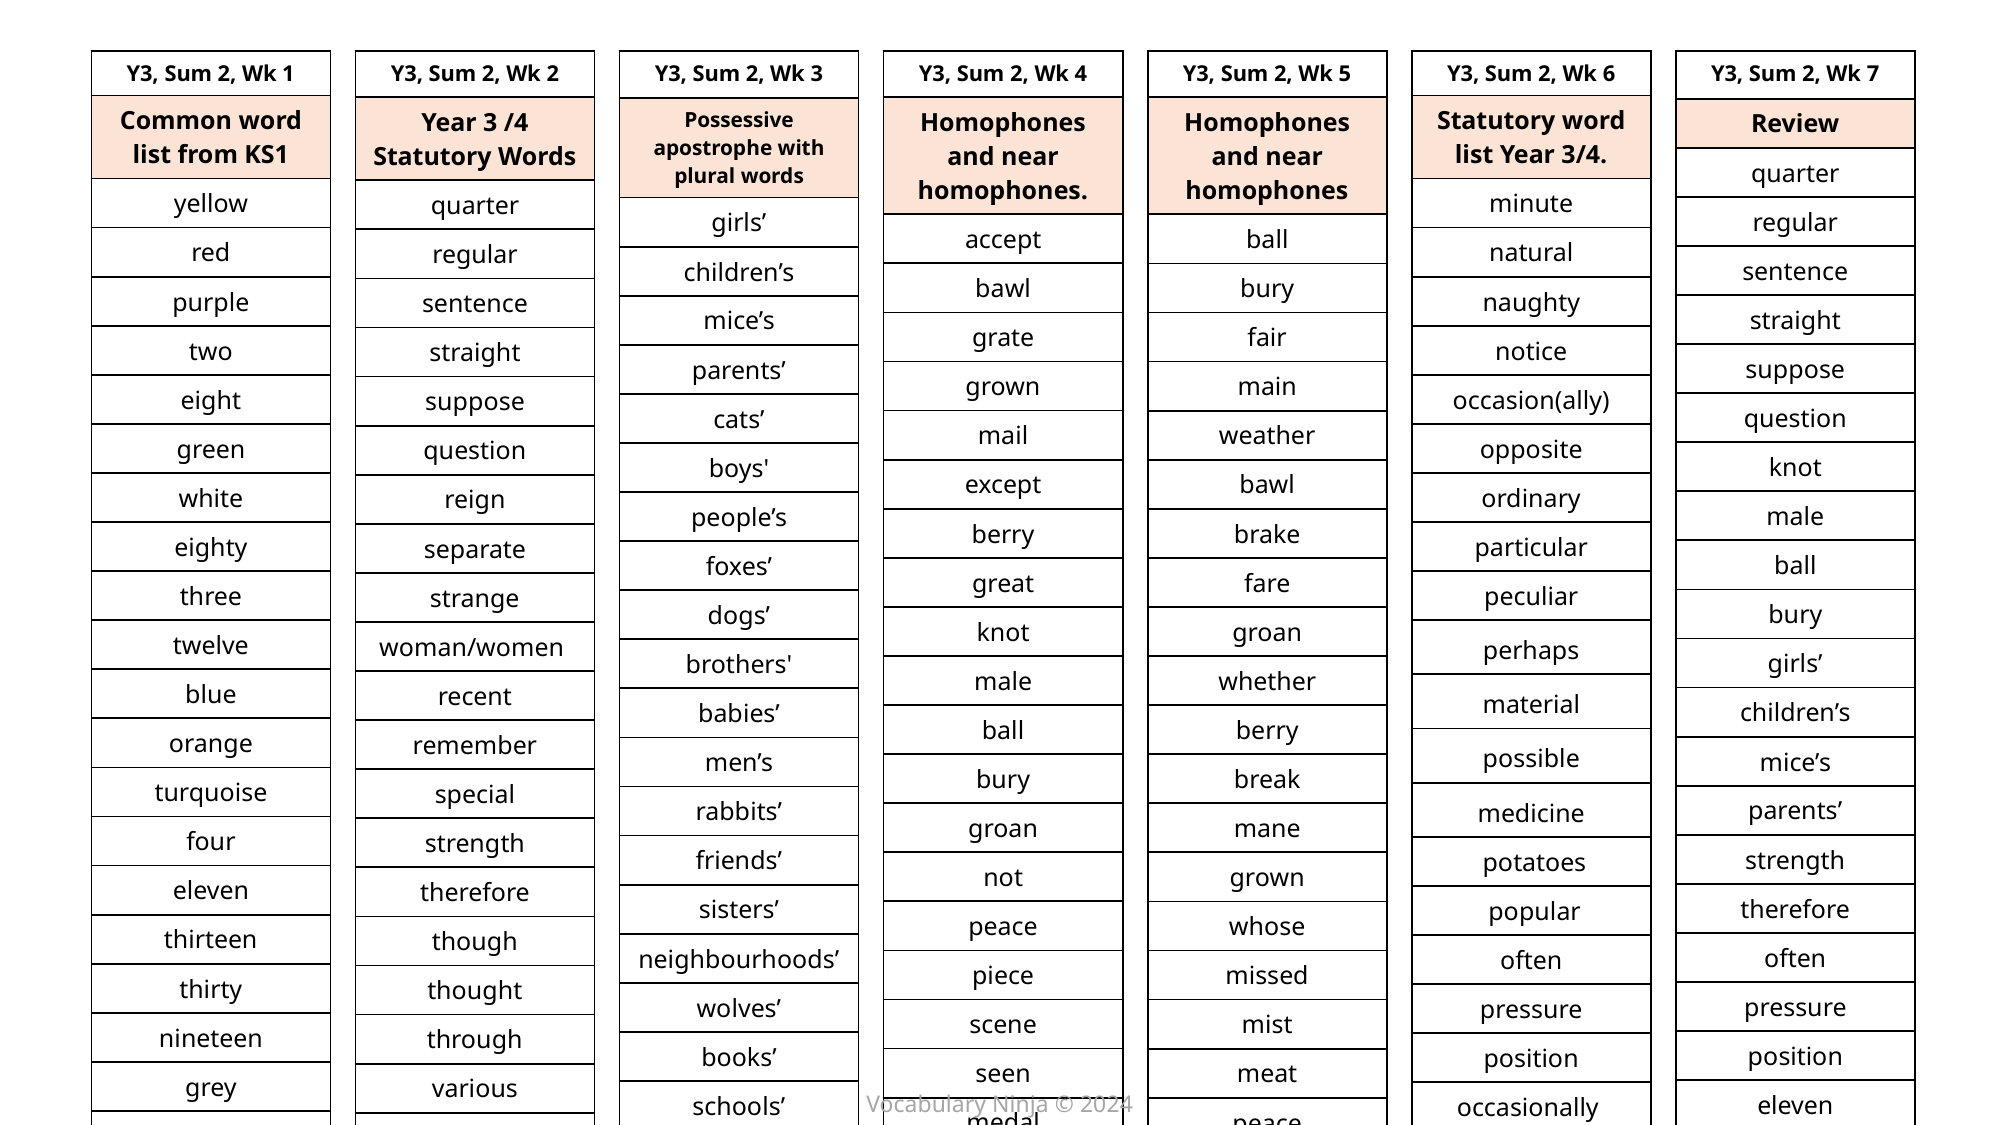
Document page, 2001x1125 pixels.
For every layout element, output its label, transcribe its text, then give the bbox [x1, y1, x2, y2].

table_cell purple [92, 278, 330, 325]
table_header Y3, Sum 2, Wk 1 [92, 52, 330, 95]
table_cell grown [884, 362, 1122, 410]
table_cell therefore [1677, 885, 1914, 932]
table_cell piece [884, 951, 1122, 999]
table_cell though [356, 917, 594, 965]
table_cell knot [884, 608, 1122, 655]
table_cell peculiar [1413, 572, 1650, 619]
table_cell bury [1677, 590, 1914, 638]
table_cell weather [1149, 412, 1386, 459]
table_cell seen [884, 1049, 1122, 1082]
table_cell not [884, 853, 1122, 900]
table_cell through [356, 1015, 594, 1063]
table_cell woman/women [356, 623, 594, 670]
table_cell grown [1149, 853, 1386, 901]
table_cell special [356, 770, 594, 817]
table_cell pressure [1677, 983, 1914, 1030]
table_cell men’s [620, 738, 858, 786]
table_cell recent [356, 672, 594, 719]
table_cell Review [1677, 100, 1914, 147]
table_cell regular [1677, 198, 1914, 245]
table_cell particular [1413, 523, 1650, 570]
table_cell quarter [356, 181, 594, 228]
table_cell twelve [92, 621, 330, 668]
table_cell pressure [1413, 985, 1650, 1032]
table_cell natural [1413, 228, 1650, 276]
table_cell people’s [620, 493, 858, 540]
table_cell ball [884, 706, 1122, 753]
table_cell red [92, 228, 330, 276]
table_cell therefore [356, 868, 594, 916]
table_cell main [1149, 362, 1386, 410]
table_cell notice [1413, 327, 1650, 374]
table_cell position [1677, 1032, 1914, 1079]
table_cell perhaps [1413, 621, 1650, 673]
table_cell Statutory word list Year 3/4. [1413, 96, 1650, 178]
table_cell fare [1149, 559, 1386, 606]
table_cell green [92, 425, 330, 472]
table_header Y3, Sum 2, Wk 6 [1413, 52, 1650, 95]
table_cell ball [1677, 541, 1914, 589]
table_cell often [1677, 934, 1914, 981]
table_cell neighbourhoods’ [620, 935, 858, 982]
table_cell mist [1149, 1000, 1386, 1048]
table_cell occasionally [1413, 1083, 1650, 1125]
table_cell weight [356, 1114, 594, 1125]
table_cell wolves’ [620, 984, 858, 1031]
table_cell mice’s [620, 297, 858, 344]
table_cell material [1413, 675, 1650, 728]
table_cell Homophones and near homophones. [884, 98, 1122, 213]
table_cell accept [884, 215, 1122, 262]
table_cell fair [1149, 313, 1386, 361]
table_cell Possessive apostrophe with plural words [620, 99, 858, 197]
table_cell position [1413, 1034, 1650, 1081]
table_cell cats’ [620, 395, 858, 442]
table_cell girls’ [1677, 639, 1914, 687]
table_cell various [356, 1065, 594, 1112]
table_cell bury [884, 755, 1122, 802]
table_cell often [1413, 936, 1650, 983]
table_cell peace [884, 902, 1122, 950]
table_cell Common word list from KS1 [92, 96, 330, 178]
table_cell sentence [356, 279, 594, 327]
table_cell opposite [1413, 425, 1650, 472]
table_cell possible [1413, 729, 1650, 782]
table_cell missed [1149, 951, 1386, 999]
table_cell parents’ [620, 346, 858, 393]
table_cell berry [884, 510, 1122, 557]
table_cell bawl [1149, 461, 1386, 508]
table_cell regular [356, 230, 594, 278]
table_cell brake [1149, 510, 1386, 557]
table_cell schools’ [620, 1082, 851, 1125]
table_cell grate [884, 313, 1122, 361]
table_cell sisters’ [620, 886, 858, 933]
table_cell meat [1149, 1050, 1386, 1097]
table_cell rabbits’ [620, 787, 858, 835]
table_cell groan [884, 804, 1122, 851]
table_cell brothers' [620, 640, 858, 687]
table_cell potatoes [1413, 838, 1650, 885]
table_cell lilac [92, 1112, 330, 1125]
table_cell ordinary [1413, 474, 1650, 521]
table_cell minute [1413, 179, 1650, 227]
table_cell occasion(ally) [1413, 376, 1650, 423]
table_cell straight [1677, 296, 1914, 343]
table_cell ball [1149, 215, 1386, 263]
table_cell whether [1149, 657, 1386, 704]
table_cell bury [1149, 264, 1386, 312]
table_cell quarter [1677, 149, 1914, 196]
table_cell separate [356, 525, 594, 572]
table_cell two [92, 327, 330, 374]
table_cell children’s [1677, 688, 1914, 736]
table_header Y3, Sum 2, Wk 5 [1149, 52, 1386, 96]
table_cell suppose [356, 377, 594, 425]
table_cell eight [92, 376, 330, 423]
table_cell Homophones and near homophones [1149, 98, 1386, 213]
table_cell strange [356, 574, 594, 621]
table_cell eleven [1677, 1081, 1914, 1125]
table_cell berry [1149, 706, 1386, 753]
table_cell mice’s [1677, 738, 1914, 785]
table_cell remember [356, 721, 594, 768]
table_header Y3, Sum 2, Wk 2 [356, 52, 594, 96]
table_cell blue [92, 670, 330, 717]
table_cell knot [1677, 443, 1914, 490]
table_cell male [884, 657, 1122, 704]
table_cell peace [1149, 1099, 1386, 1125]
table_cell mane [1149, 804, 1386, 851]
table_cell thought [356, 966, 594, 1014]
table_cell reign [356, 476, 594, 523]
table_cell friends’ [620, 836, 858, 884]
table_cell orange [92, 719, 330, 767]
table_cell boys' [620, 444, 858, 491]
table_cell turquoise [92, 768, 330, 816]
table_cell girls’ [620, 198, 858, 246]
table_cell three [92, 572, 330, 619]
table_cell parents’ [1677, 787, 1914, 834]
table_cell strength [1677, 836, 1914, 883]
table_cell male [1677, 492, 1914, 539]
table_cell question [1677, 394, 1914, 441]
table_cell books’ [620, 1033, 858, 1080]
table_cell sentence [1677, 247, 1914, 294]
table_cell dogs’ [620, 591, 858, 638]
table_cell except [884, 461, 1122, 508]
table_cell thirteen [92, 916, 330, 963]
table_header Y3, Sum 2, Wk 7 [1677, 52, 1914, 98]
table_cell white [92, 474, 330, 521]
table_cell yellow [92, 179, 330, 227]
table_cell break [1149, 755, 1386, 802]
table_cell straight [356, 328, 594, 376]
table_cell Year 3 /4 Statutory Words [356, 98, 594, 179]
table_header Y3, Sum 2, Wk 3 [620, 52, 858, 97]
text_box Vocabulary Ninja © 2024 [851, 1082, 1149, 1125]
table_cell bawl [884, 264, 1122, 312]
table_cell popular [1413, 887, 1650, 934]
table_cell eleven [92, 866, 330, 914]
table_cell children’s [620, 248, 858, 295]
table_cell four [92, 817, 330, 865]
table_cell question [356, 427, 594, 474]
table_cell strength [356, 819, 594, 866]
table_cell babies’ [620, 689, 858, 737]
table_header Y3, Sum 2, Wk 4 [884, 52, 1122, 96]
table_cell foxes’ [620, 542, 858, 589]
table_cell whose [1149, 902, 1386, 950]
table_cell suppose [1677, 345, 1914, 392]
table_cell grey [92, 1063, 330, 1110]
table_cell nineteen [92, 1014, 330, 1061]
table_cell naughty [1413, 278, 1650, 325]
table_cell medicine [1413, 784, 1650, 836]
table_cell groan [1149, 608, 1386, 655]
table_cell thirty [92, 965, 330, 1012]
table_cell great [884, 559, 1122, 606]
table_cell scene [884, 1000, 1122, 1048]
table_cell eighty [92, 523, 330, 570]
table_cell mail [884, 411, 1122, 459]
